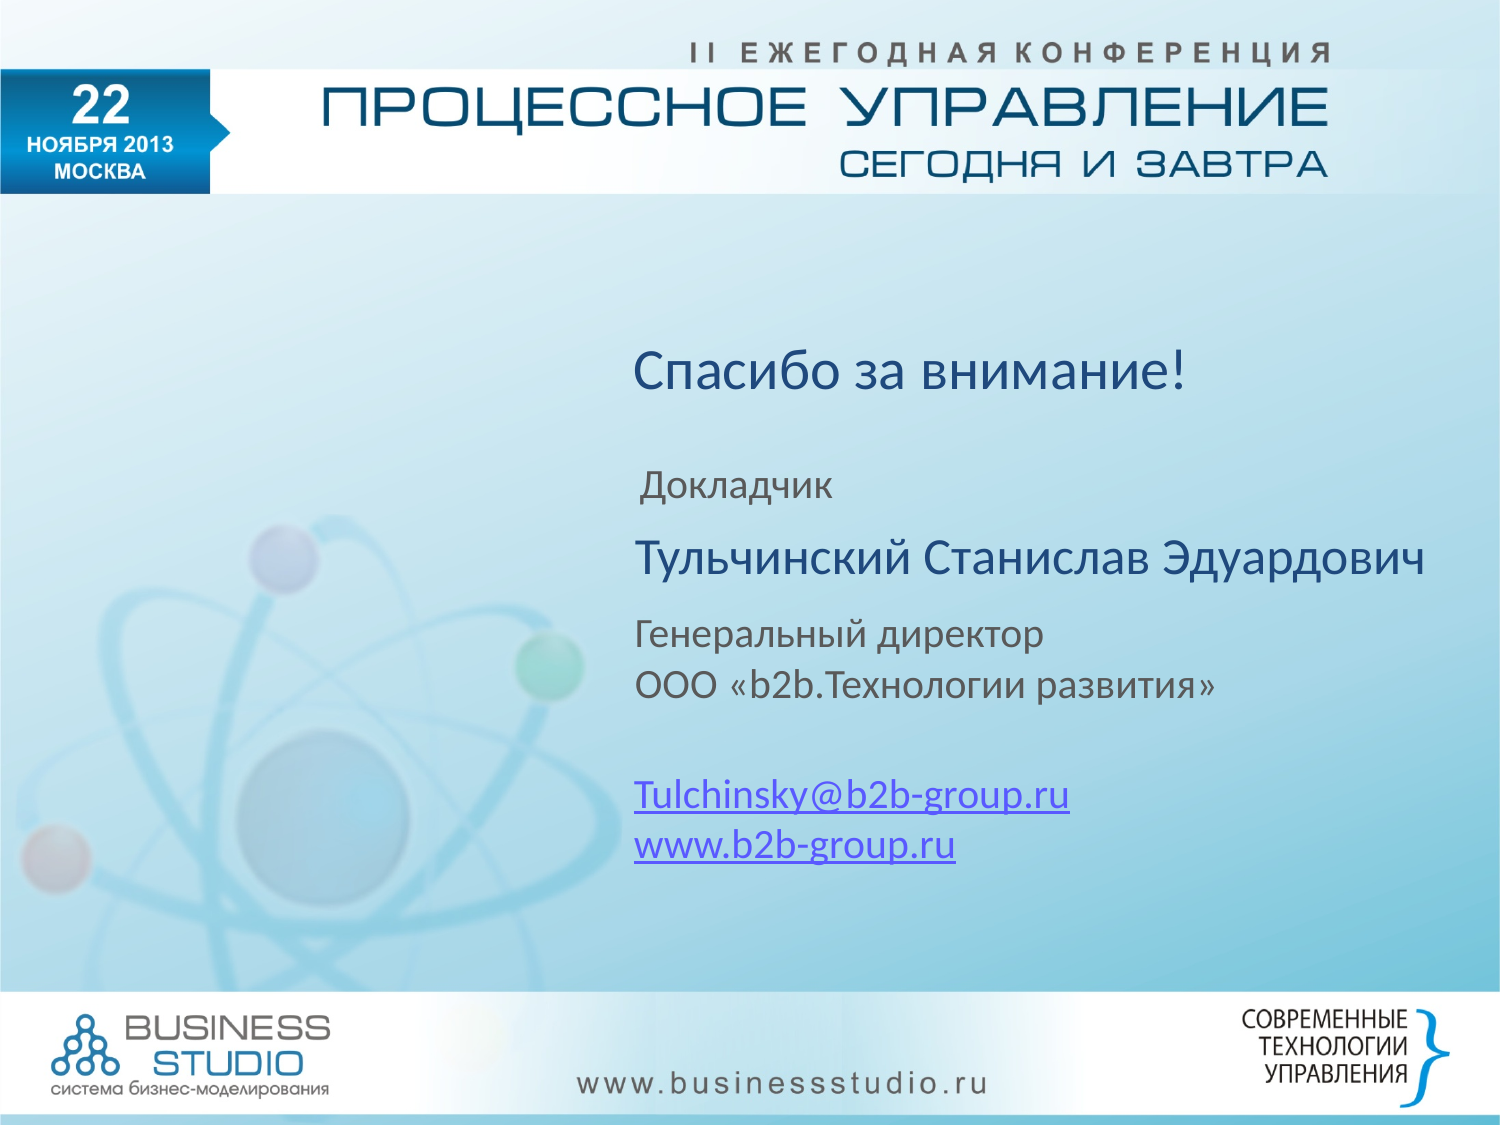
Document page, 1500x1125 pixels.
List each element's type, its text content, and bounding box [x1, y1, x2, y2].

text_box Тульчинский Станислав Эдуардович [620, 515, 1500, 594]
text_box Tulchinsky@b2b-group.ru www.b2b-group.ru [618, 758, 1328, 901]
text_box Спасибо за внимание! [618, 323, 1268, 402]
picture [0, 0, 1500, 1125]
text_box Генеральный директор ООО «b2b.Технологии развития» [620, 598, 1412, 788]
text_box Докладчик [624, 449, 872, 509]
